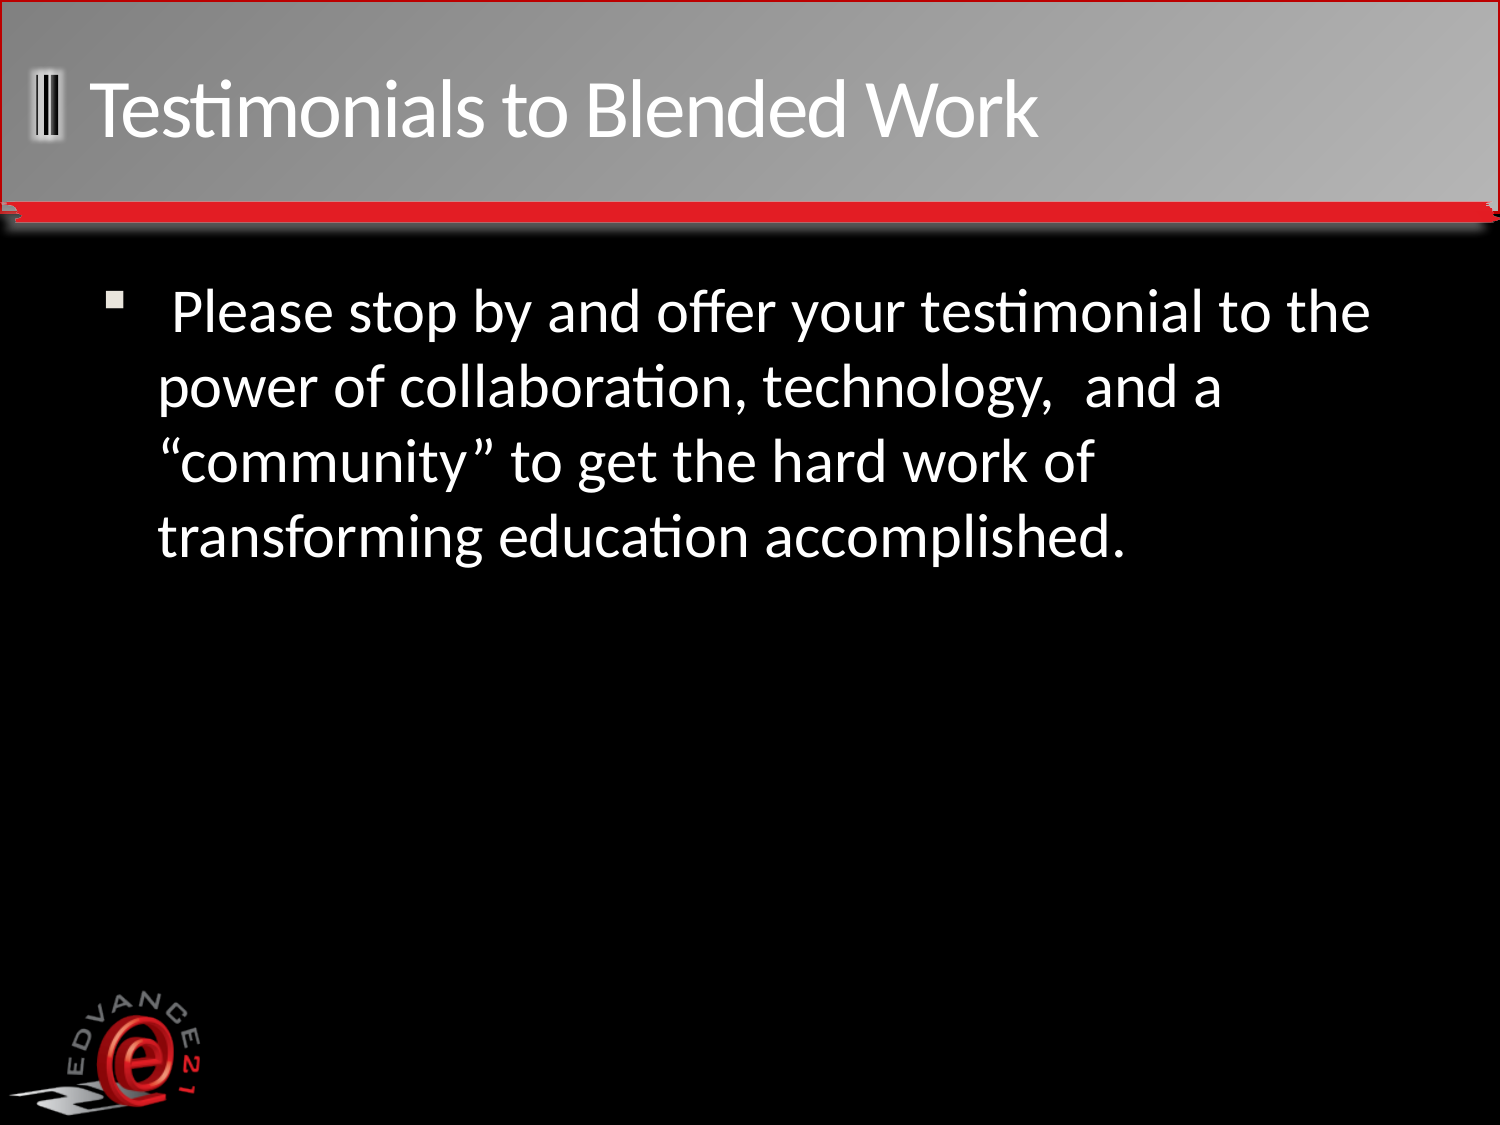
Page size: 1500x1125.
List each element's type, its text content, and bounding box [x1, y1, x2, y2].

picture [0, 199, 1500, 225]
picture [0, 983, 225, 1125]
list Please stop by and offer your testimonial to the power of collaboration, technology, and a “community” to get the hard work of transforming education accomplished. [75, 262, 1425, 1043]
title Testimonials to Blended Work [75, 46, 1425, 188]
